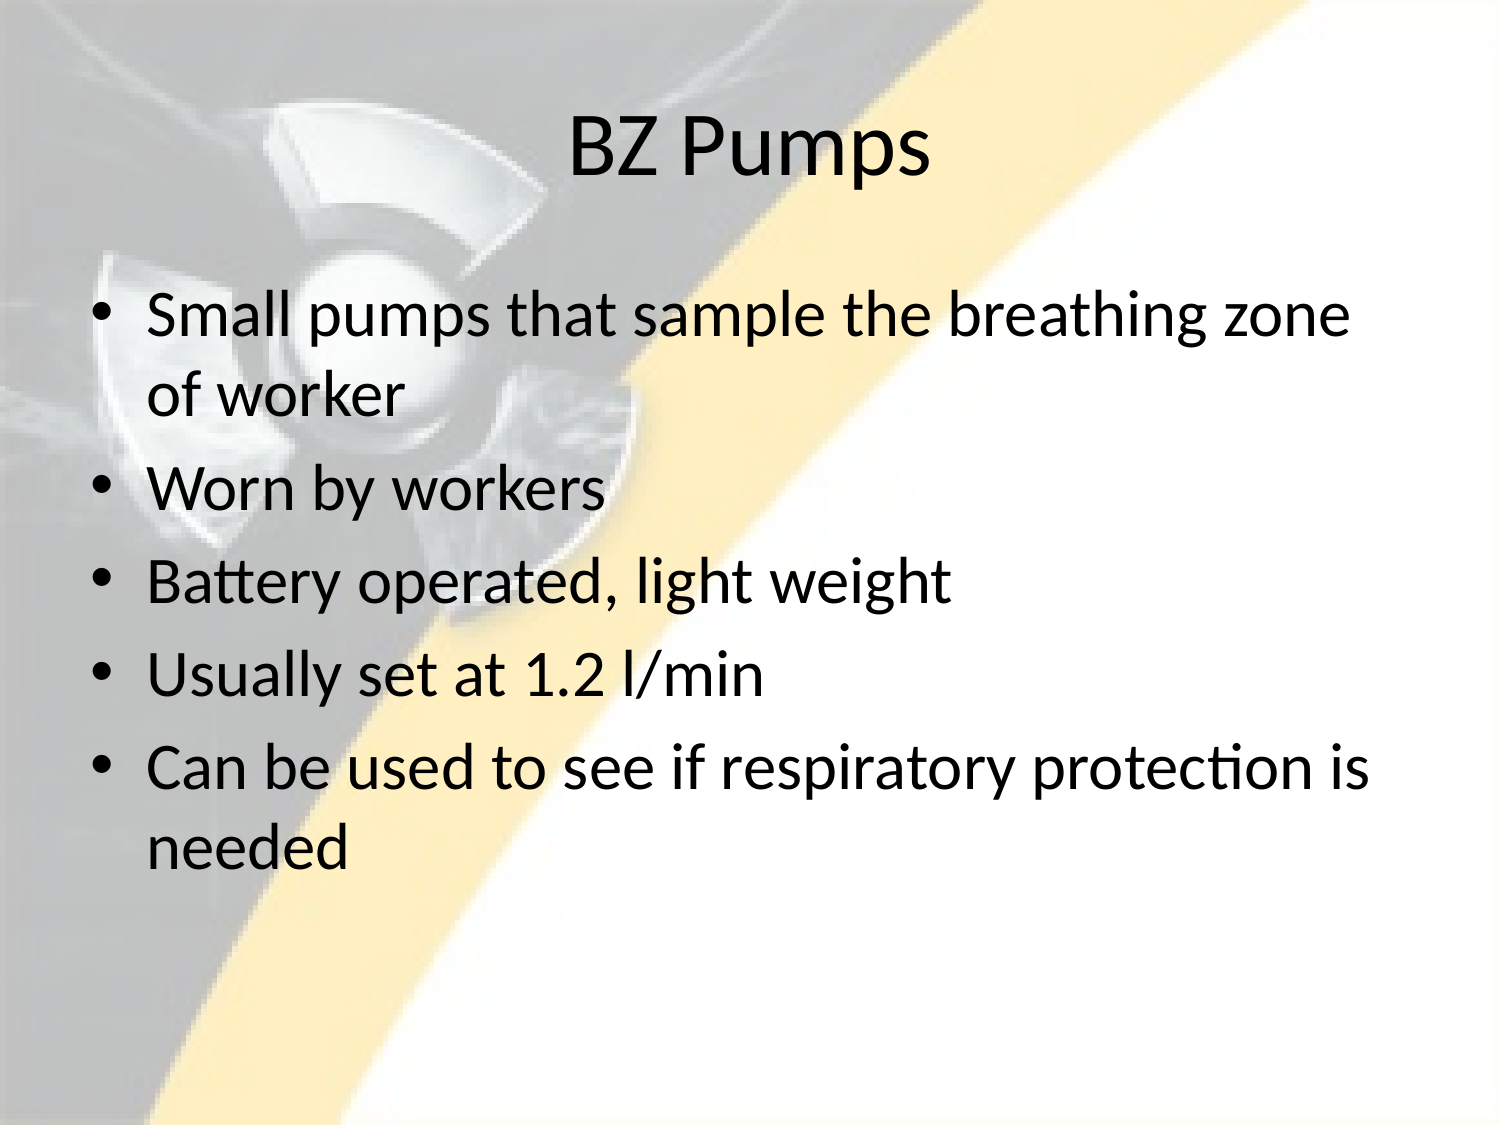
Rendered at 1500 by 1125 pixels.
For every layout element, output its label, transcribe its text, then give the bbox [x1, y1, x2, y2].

title BZ Pumps [75, 45, 1425, 233]
list Small pumps that sample the breathing zone of worker Worn by workers Battery operated, light weight Usually set at 1.2 l/min Can be used to see if respiratory protection is needed [75, 262, 1425, 1005]
